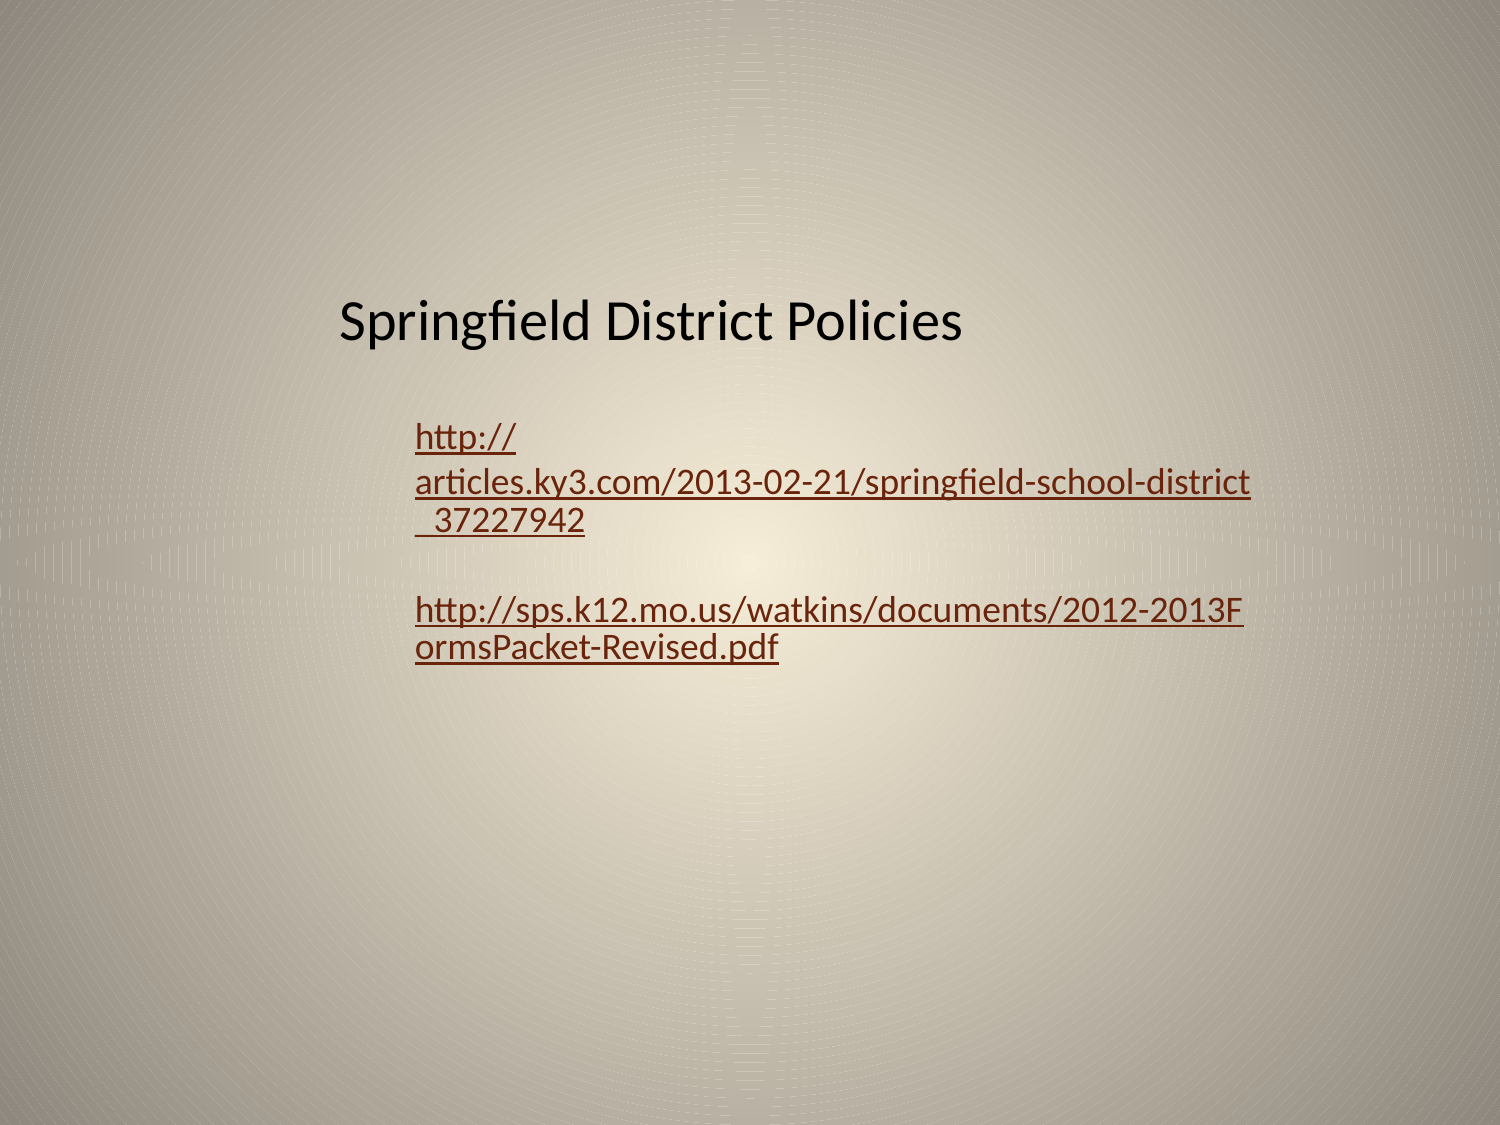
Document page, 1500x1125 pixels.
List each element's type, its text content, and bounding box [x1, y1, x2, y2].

text_box Springfield District Policies http://articles.ky3.com/2013-02-21/springfield-school-district_37227942 http://sps.k12.mo.us/watkins/documents/2012-2013FormsPacket-Revised.pdf [174, 275, 1275, 600]
